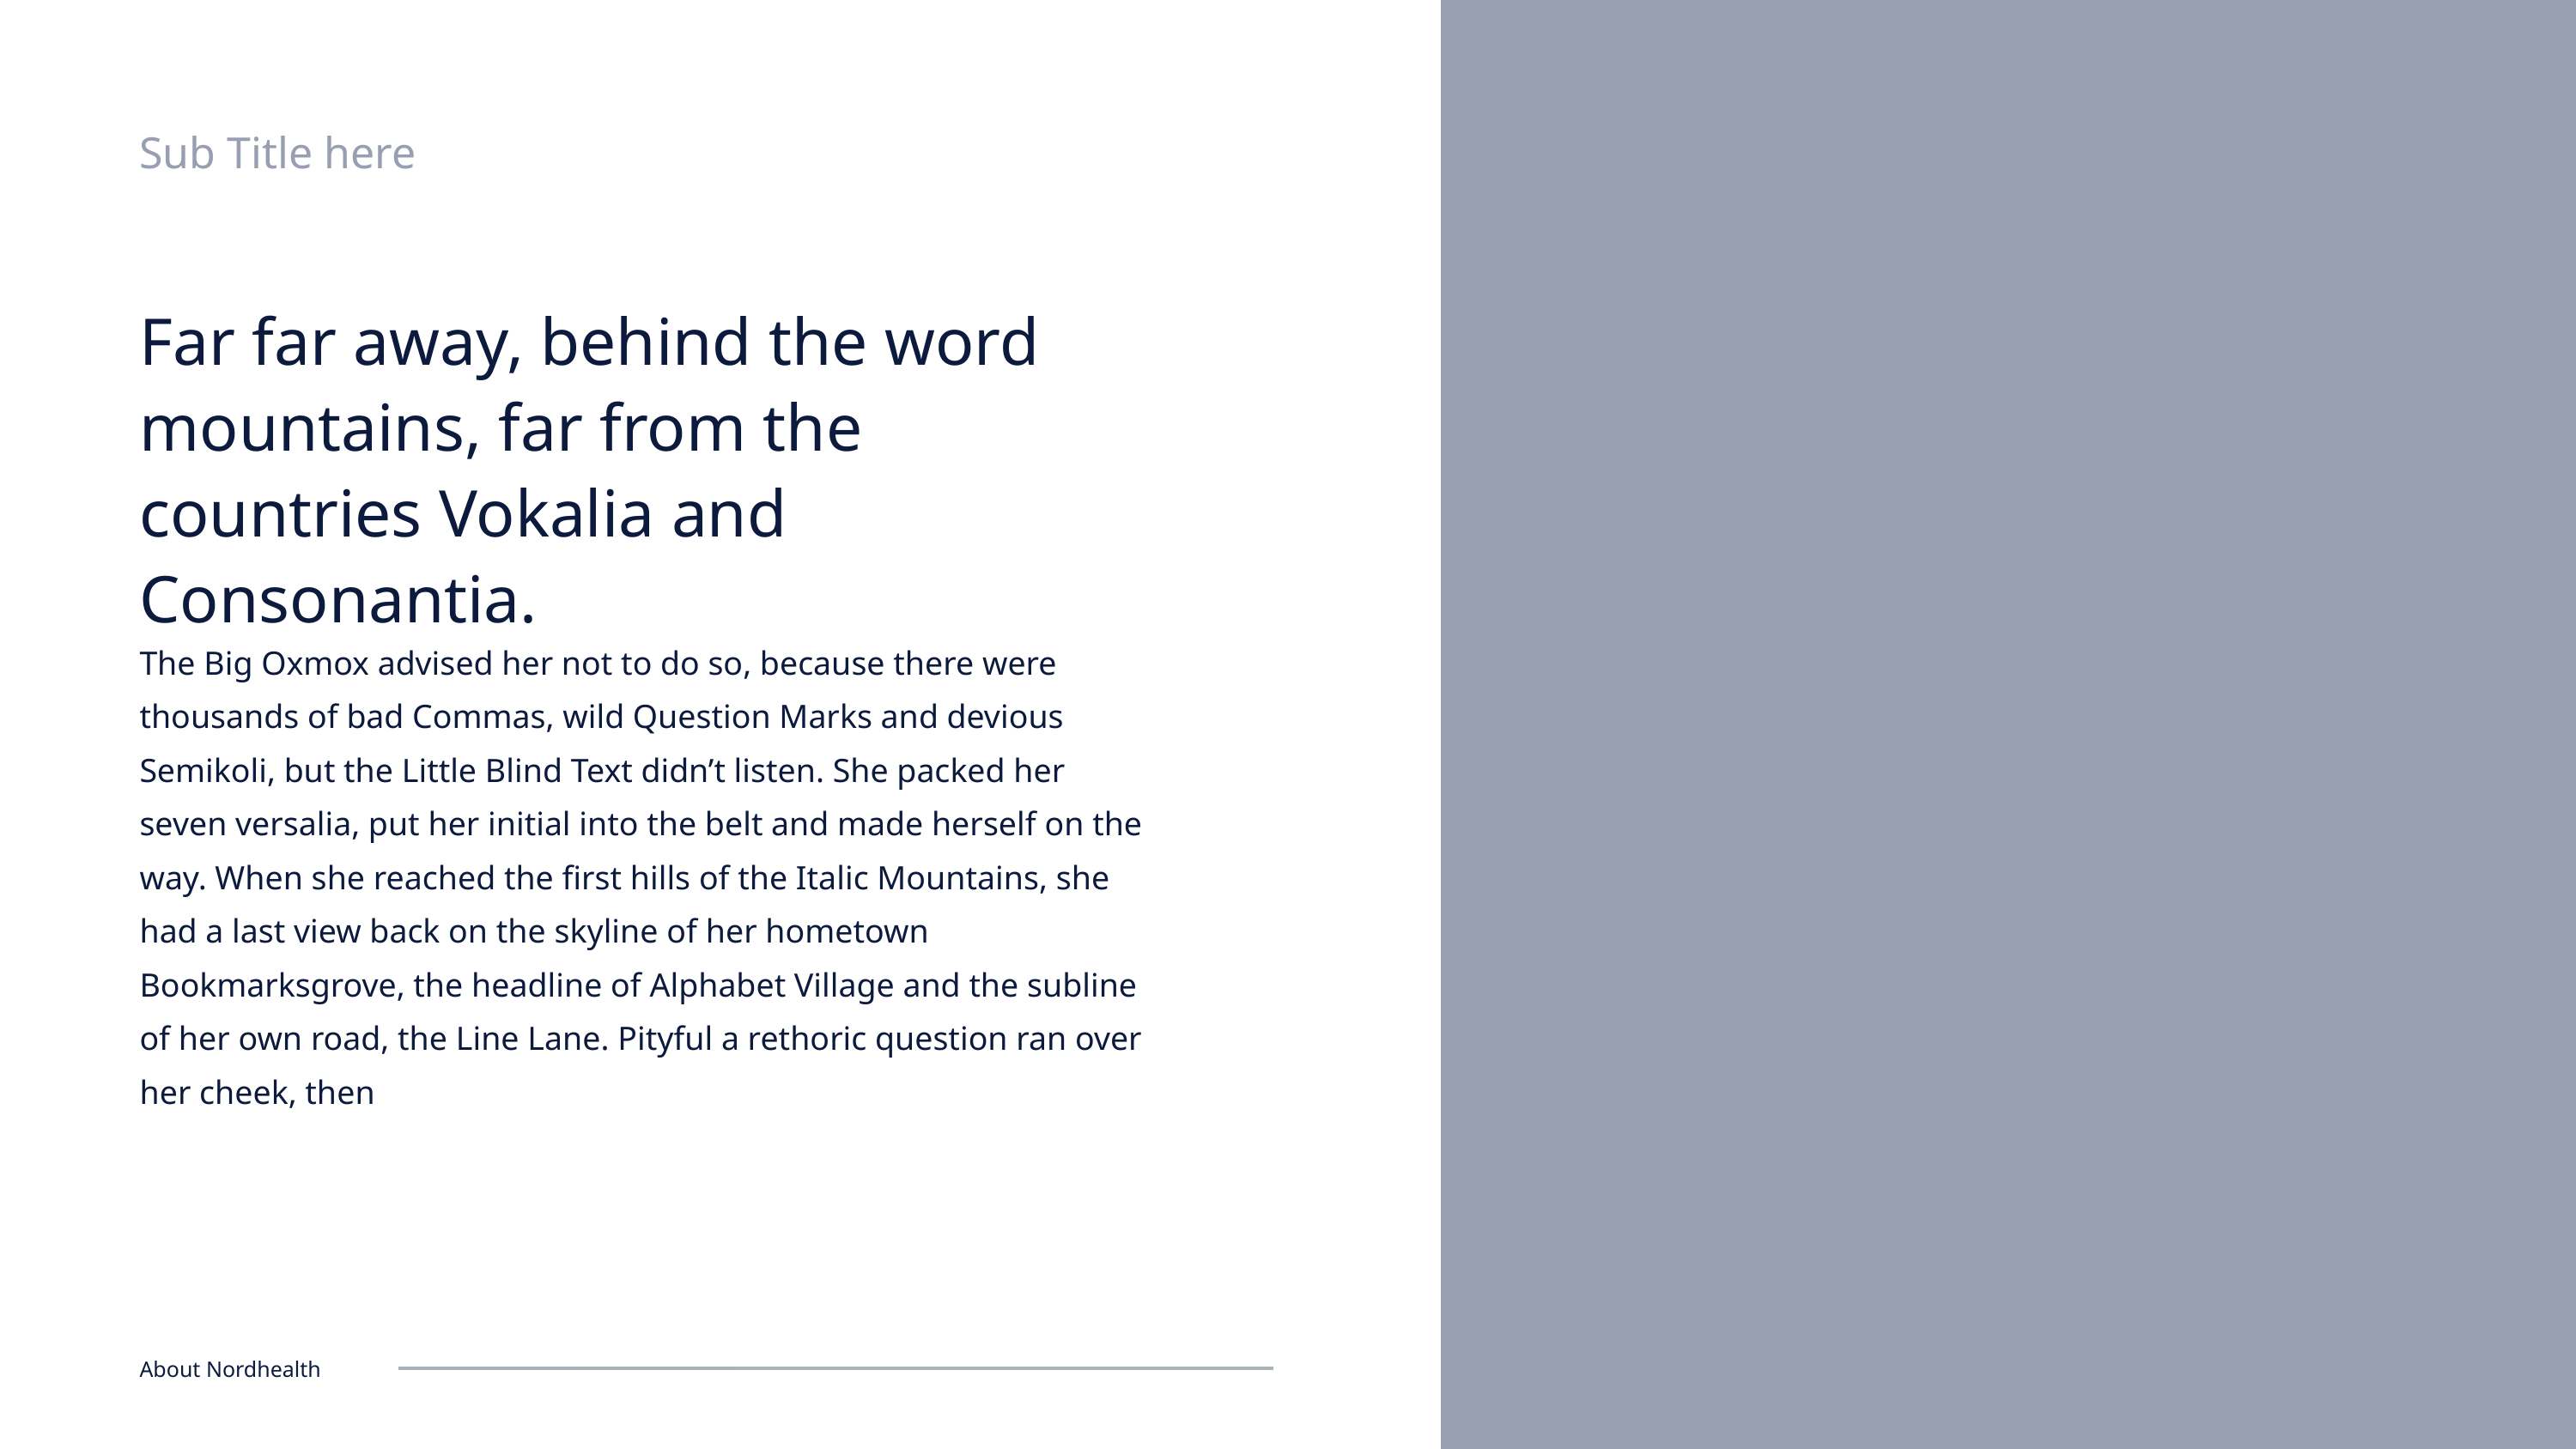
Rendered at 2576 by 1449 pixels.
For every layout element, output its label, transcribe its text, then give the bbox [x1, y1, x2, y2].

text_box The Big Oxmox advised her not to do so, because there were thousands of bad Commas, wild Question Marks and devious Semikoli, but the Little Blind Text didn’t listen. She packed her seven versalia, put her initial into the belt and made herself on the way. When she reached the first hills of the Italic Mountains, she had a last view back on the skyline of her hometown Bookmarksgrove, the headline of Alphabet Village and the subline of her own road, the Line Lane. Pityful a rethoric question ran over her cheek, then [139, 627, 1163, 1111]
picture [1441, 0, 2576, 1449]
picture [398, 1367, 1273, 1370]
text_box Sub Title here [139, 118, 1008, 178]
text_box About Nordhealth [139, 1343, 433, 1382]
text_box Far far away, behind the word mountains, far from the countries Vokalia and Consonantia. [139, 292, 1151, 627]
